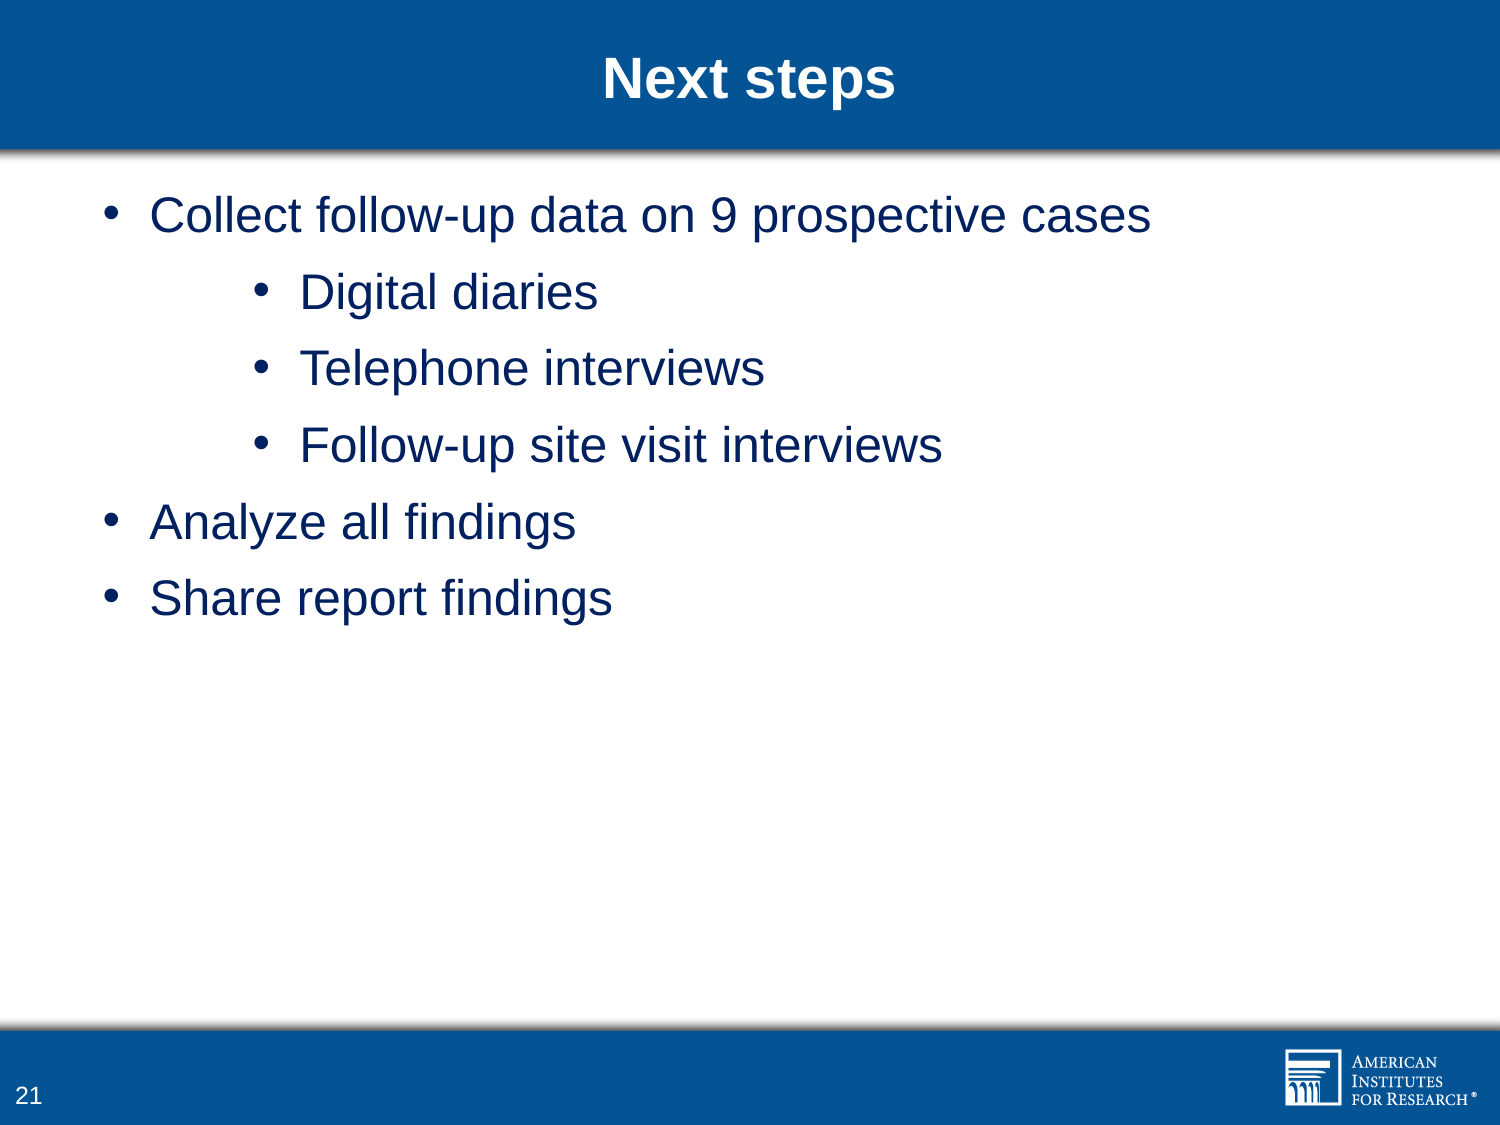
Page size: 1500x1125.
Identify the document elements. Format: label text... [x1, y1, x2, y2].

subtitle Collect follow-up data on 9 prospective cases Digital diaries Telephone interviews Follow-up site visit interviews Analyze all findings Share report findings [87, 174, 1413, 914]
picture [0, 0, 1500, 1125]
slide_number 21 [0, 1065, 350, 1125]
title Next steps [37, 0, 1463, 151]
